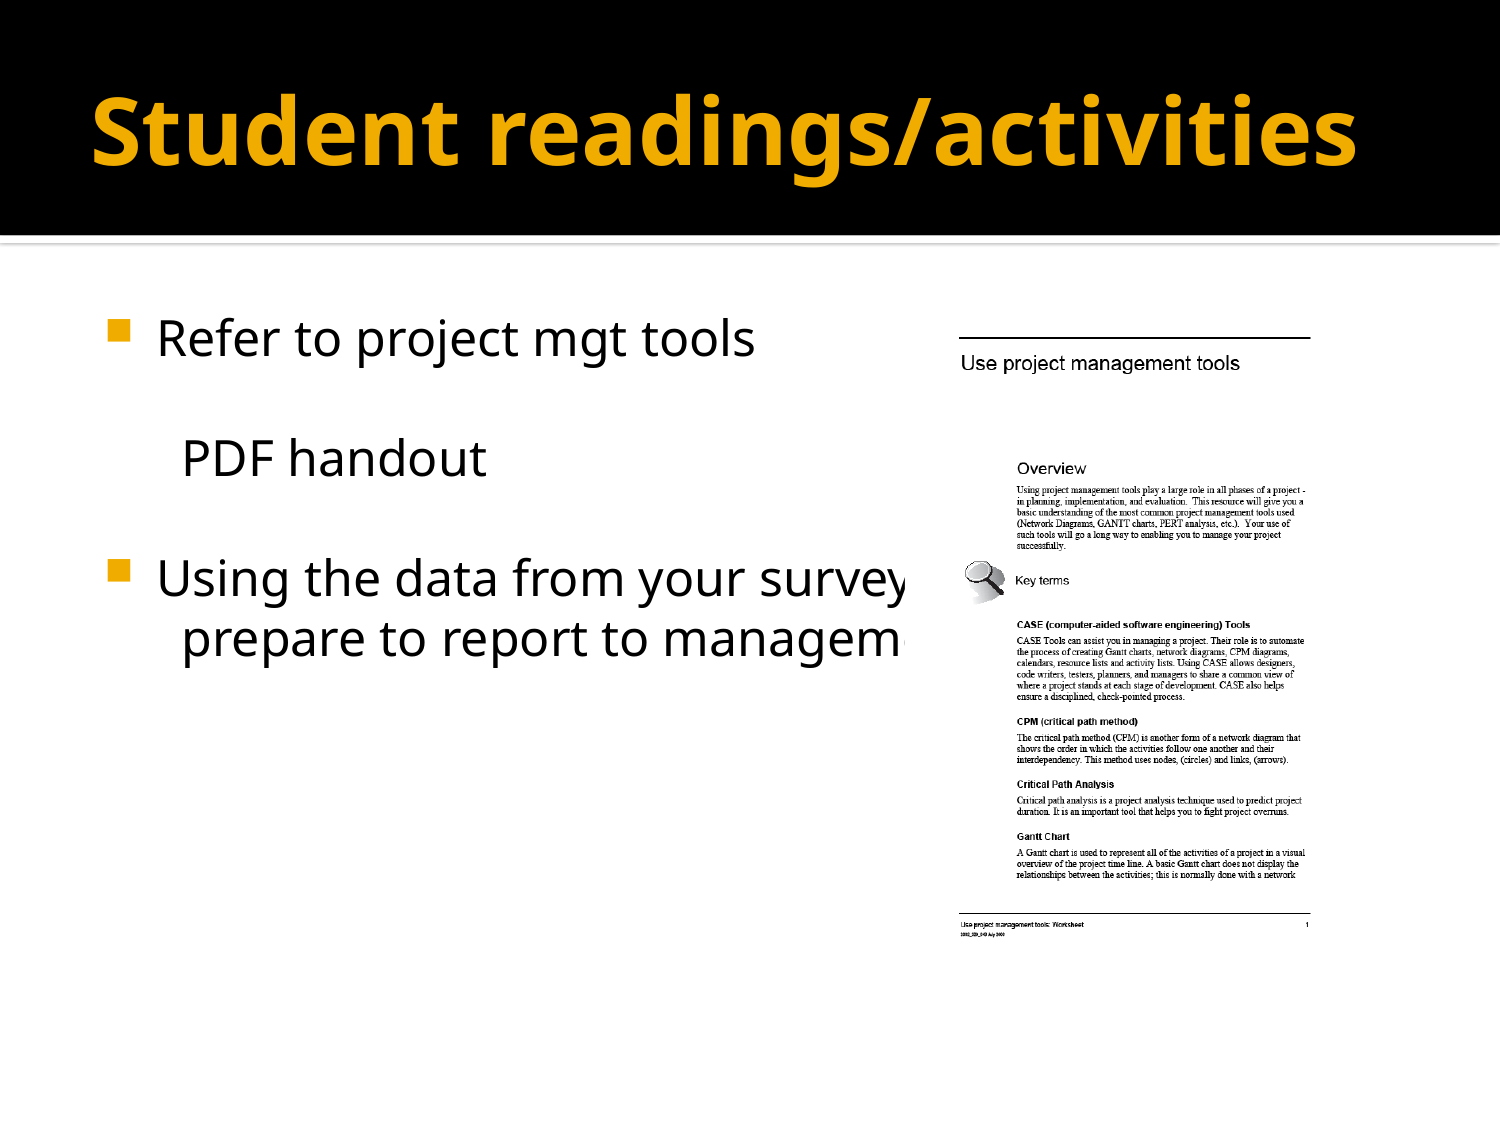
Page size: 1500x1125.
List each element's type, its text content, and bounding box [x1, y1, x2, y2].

list Refer to project mgt tools PDF handout Using the data from your survey prepare to report to management [75, 291, 1425, 1050]
title Student readings/activities [75, 25, 1425, 231]
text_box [904, 297, 1377, 965]
